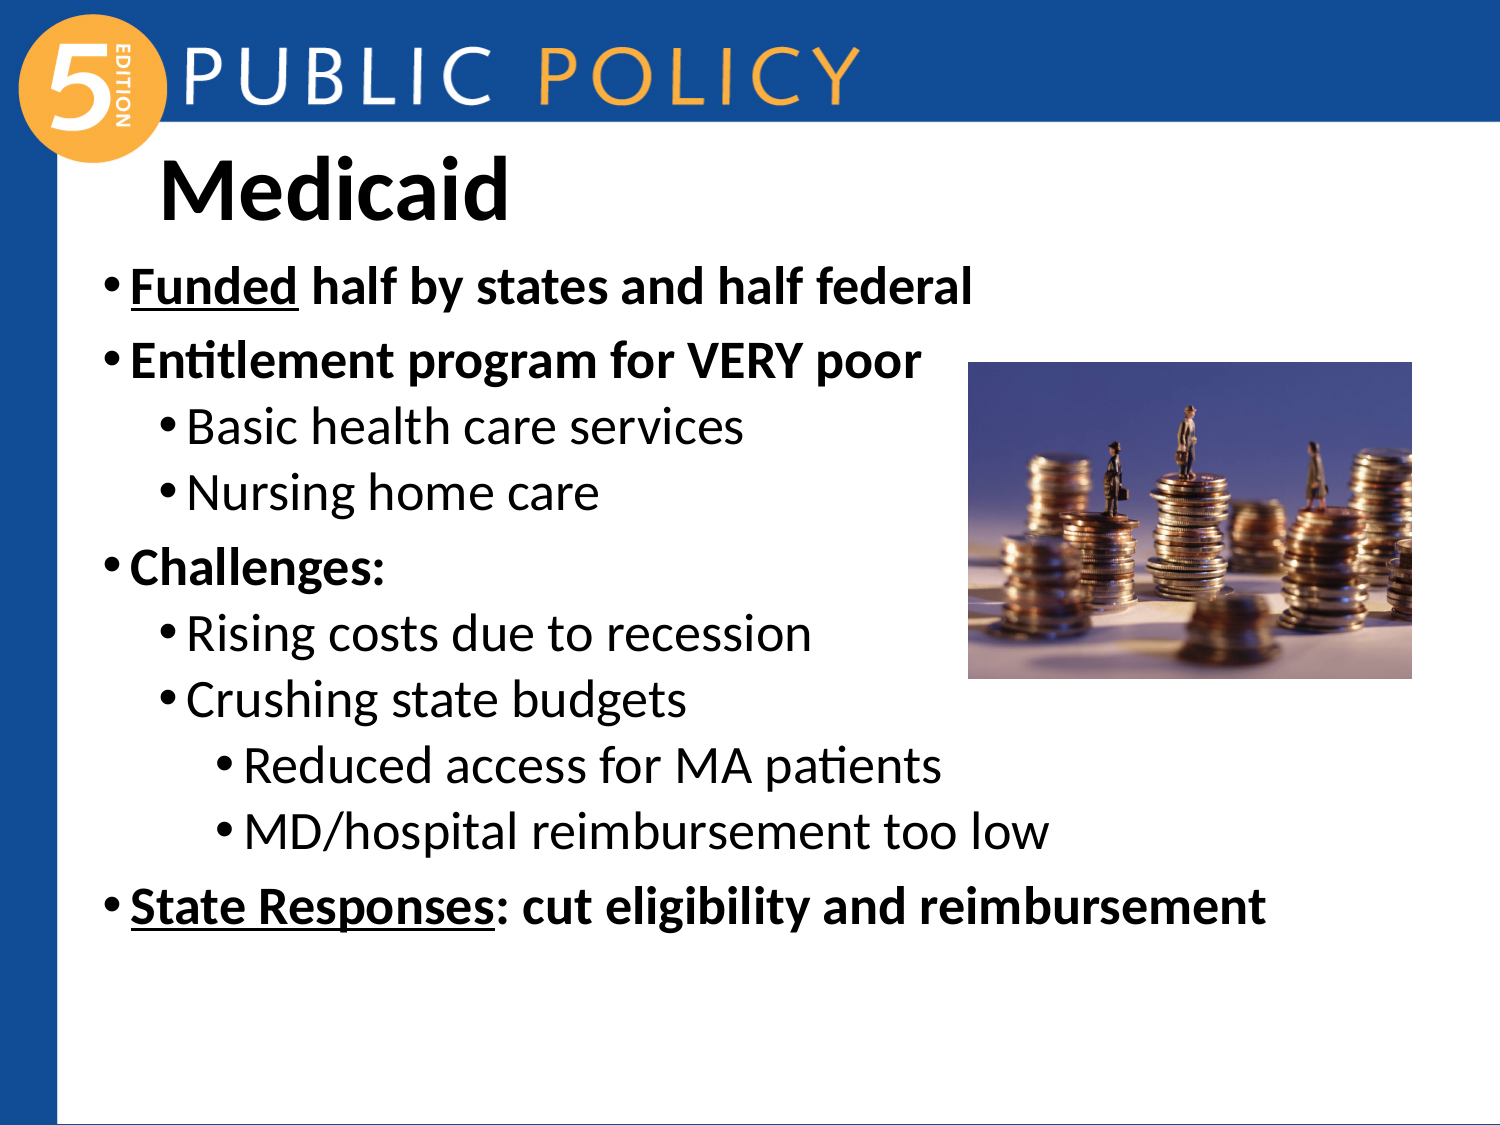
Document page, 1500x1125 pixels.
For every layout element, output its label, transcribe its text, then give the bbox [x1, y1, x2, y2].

list Funded half by states and half federal Entitlement program for VERY poor Basic health care services Nursing home care Challenges: Rising costs due to recession Crushing state budgets Reduced access for MA patients MD/hospital reimbursement too low State Responses: cut eligibility and reimbursement [87, 249, 1488, 1100]
title Medicaid [143, 82, 1438, 249]
picture [0, 0, 1500, 1125]
